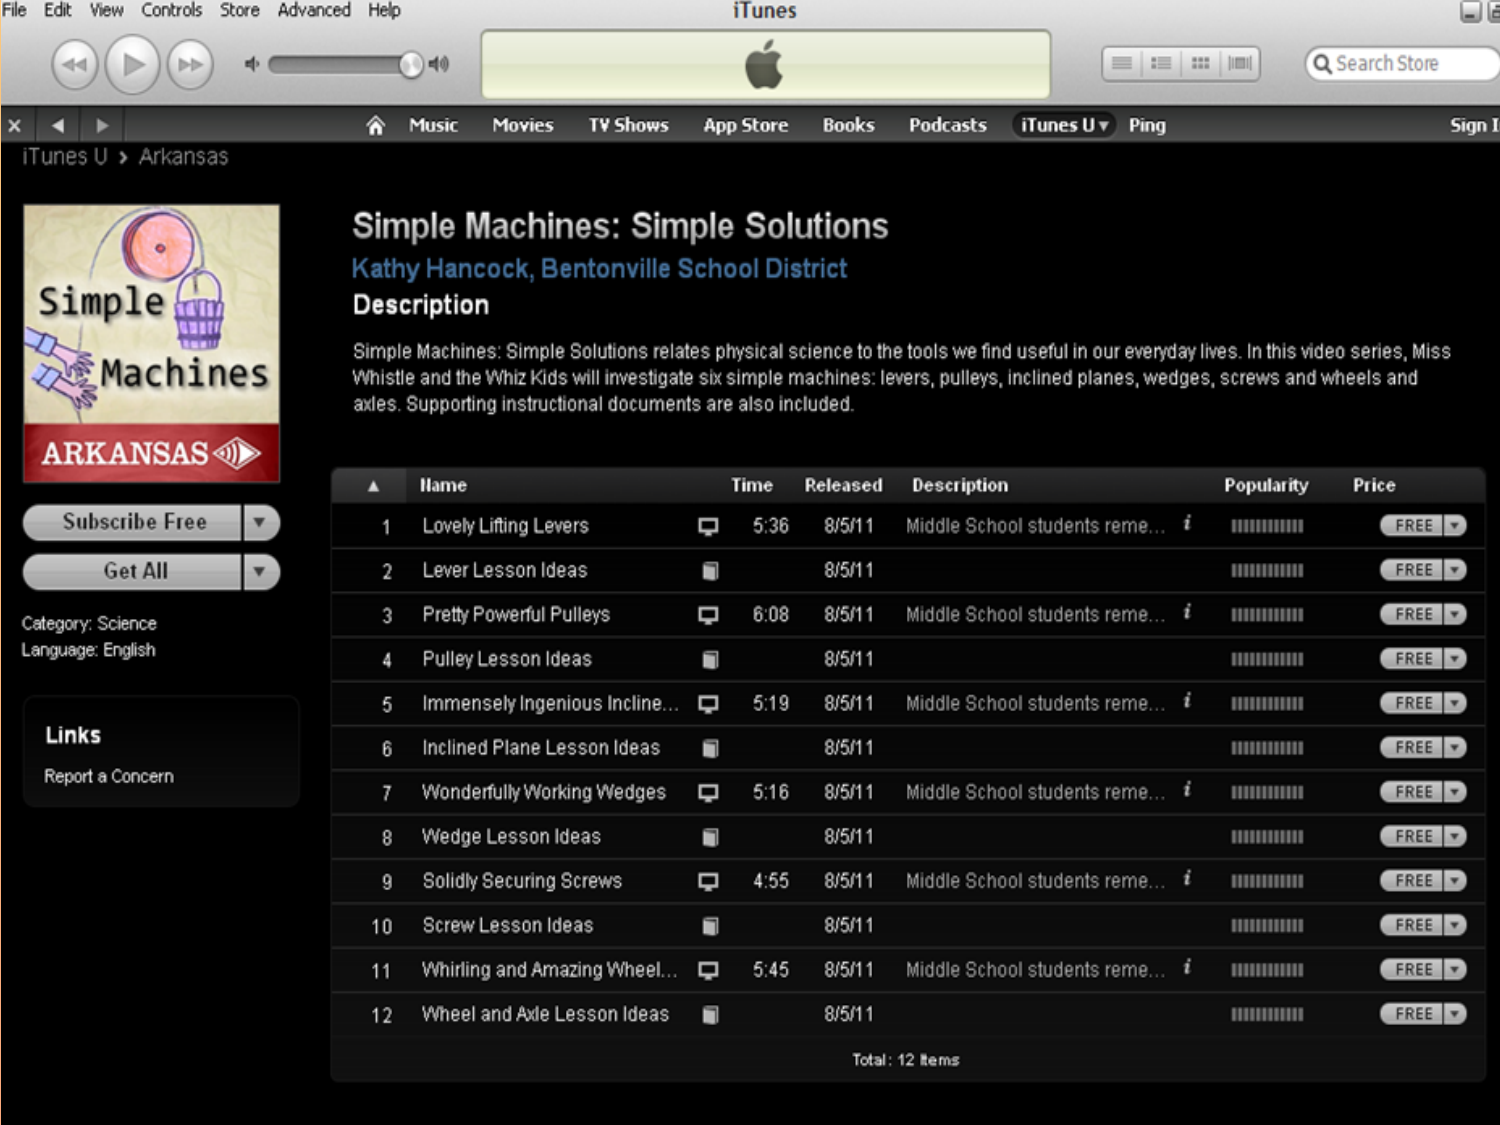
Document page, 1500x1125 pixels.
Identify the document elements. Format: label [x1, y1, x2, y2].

list [0, 0, 1500, 1125]
